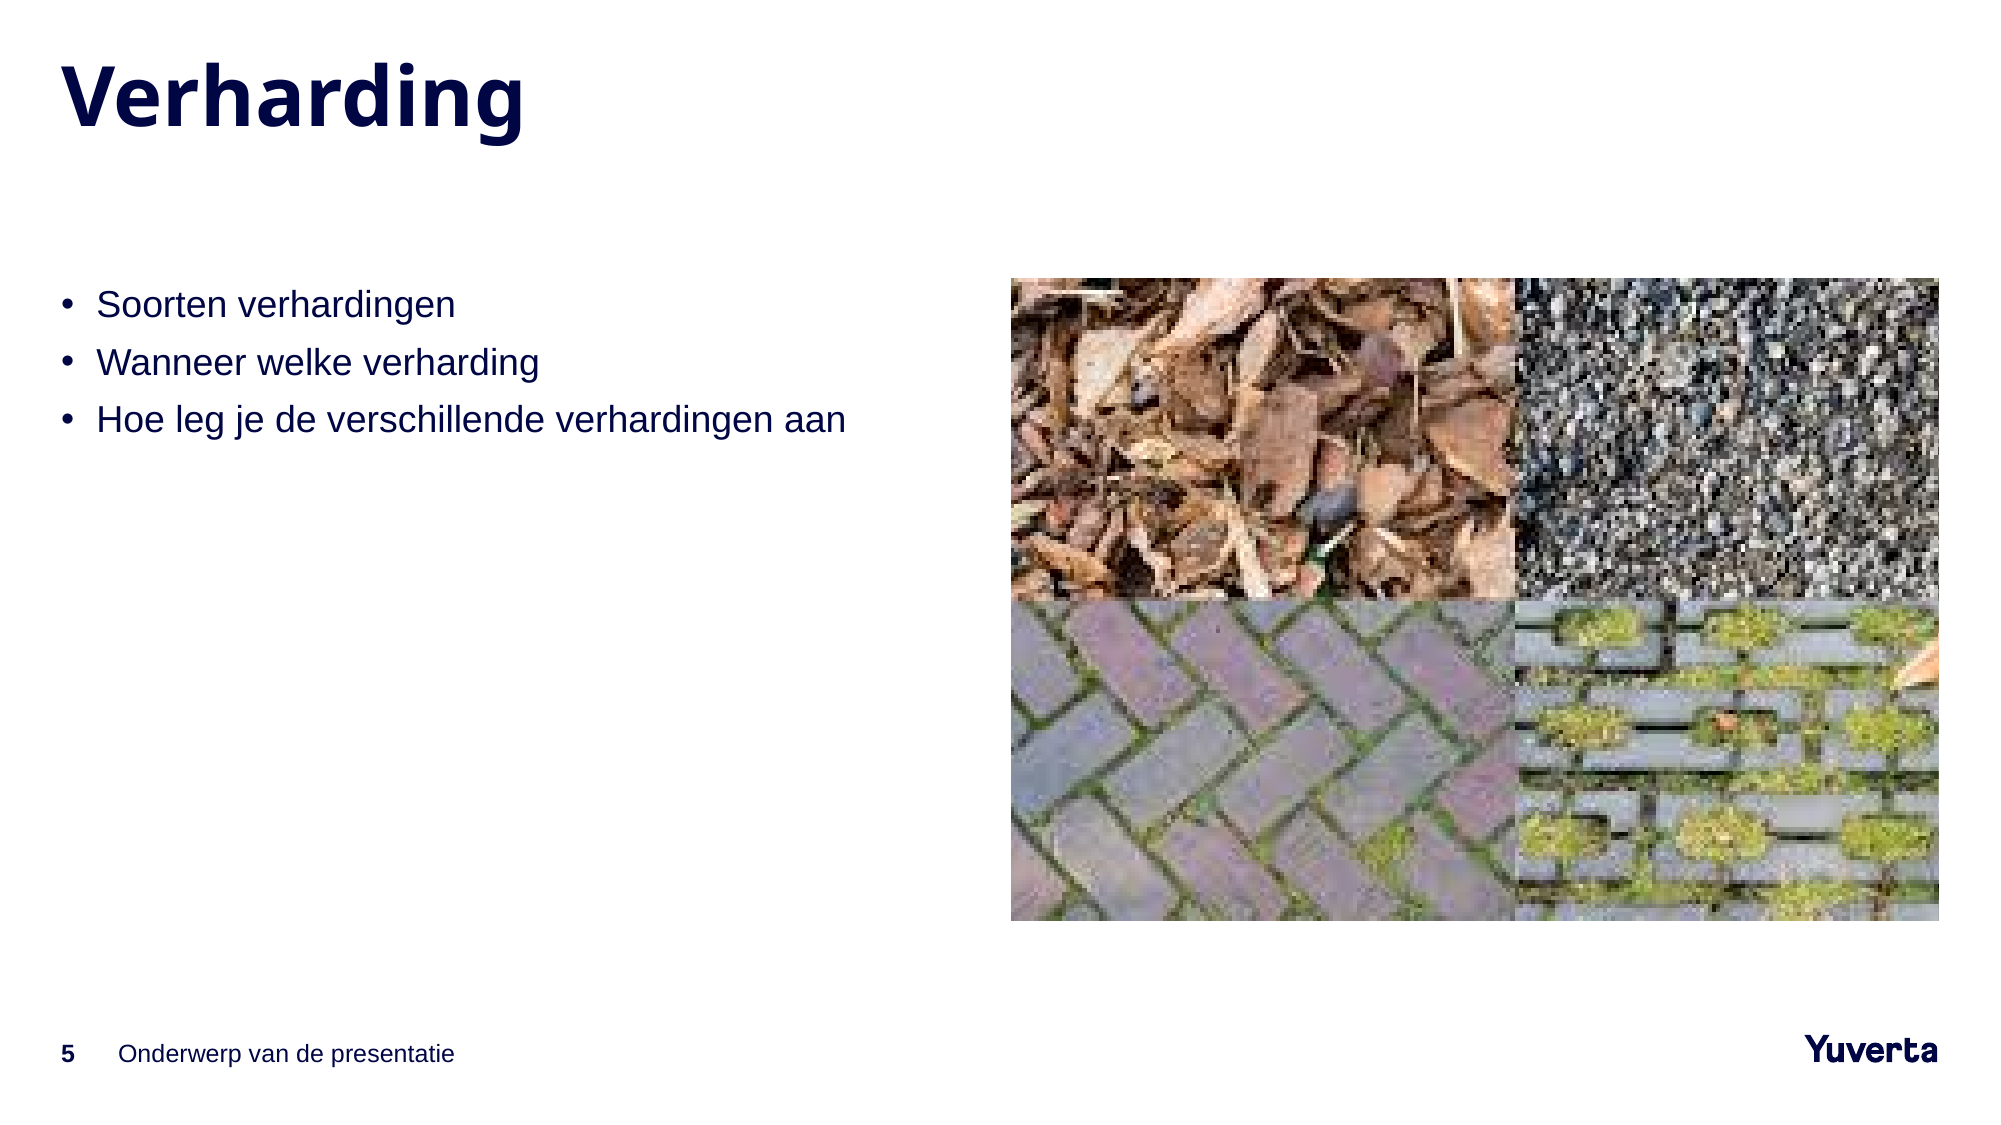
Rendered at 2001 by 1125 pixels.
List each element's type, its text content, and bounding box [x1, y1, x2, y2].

footer Onderwerp van de presentatie [118, 1037, 987, 1073]
picture [1011, 278, 1939, 921]
list Soorten verhardingen Wanneer welke verharding Hoe leg je de verschillende verhardingen aan [60, 280, 987, 1006]
title Verharding [60, 48, 1938, 239]
slide_number 5 [60, 1037, 113, 1073]
